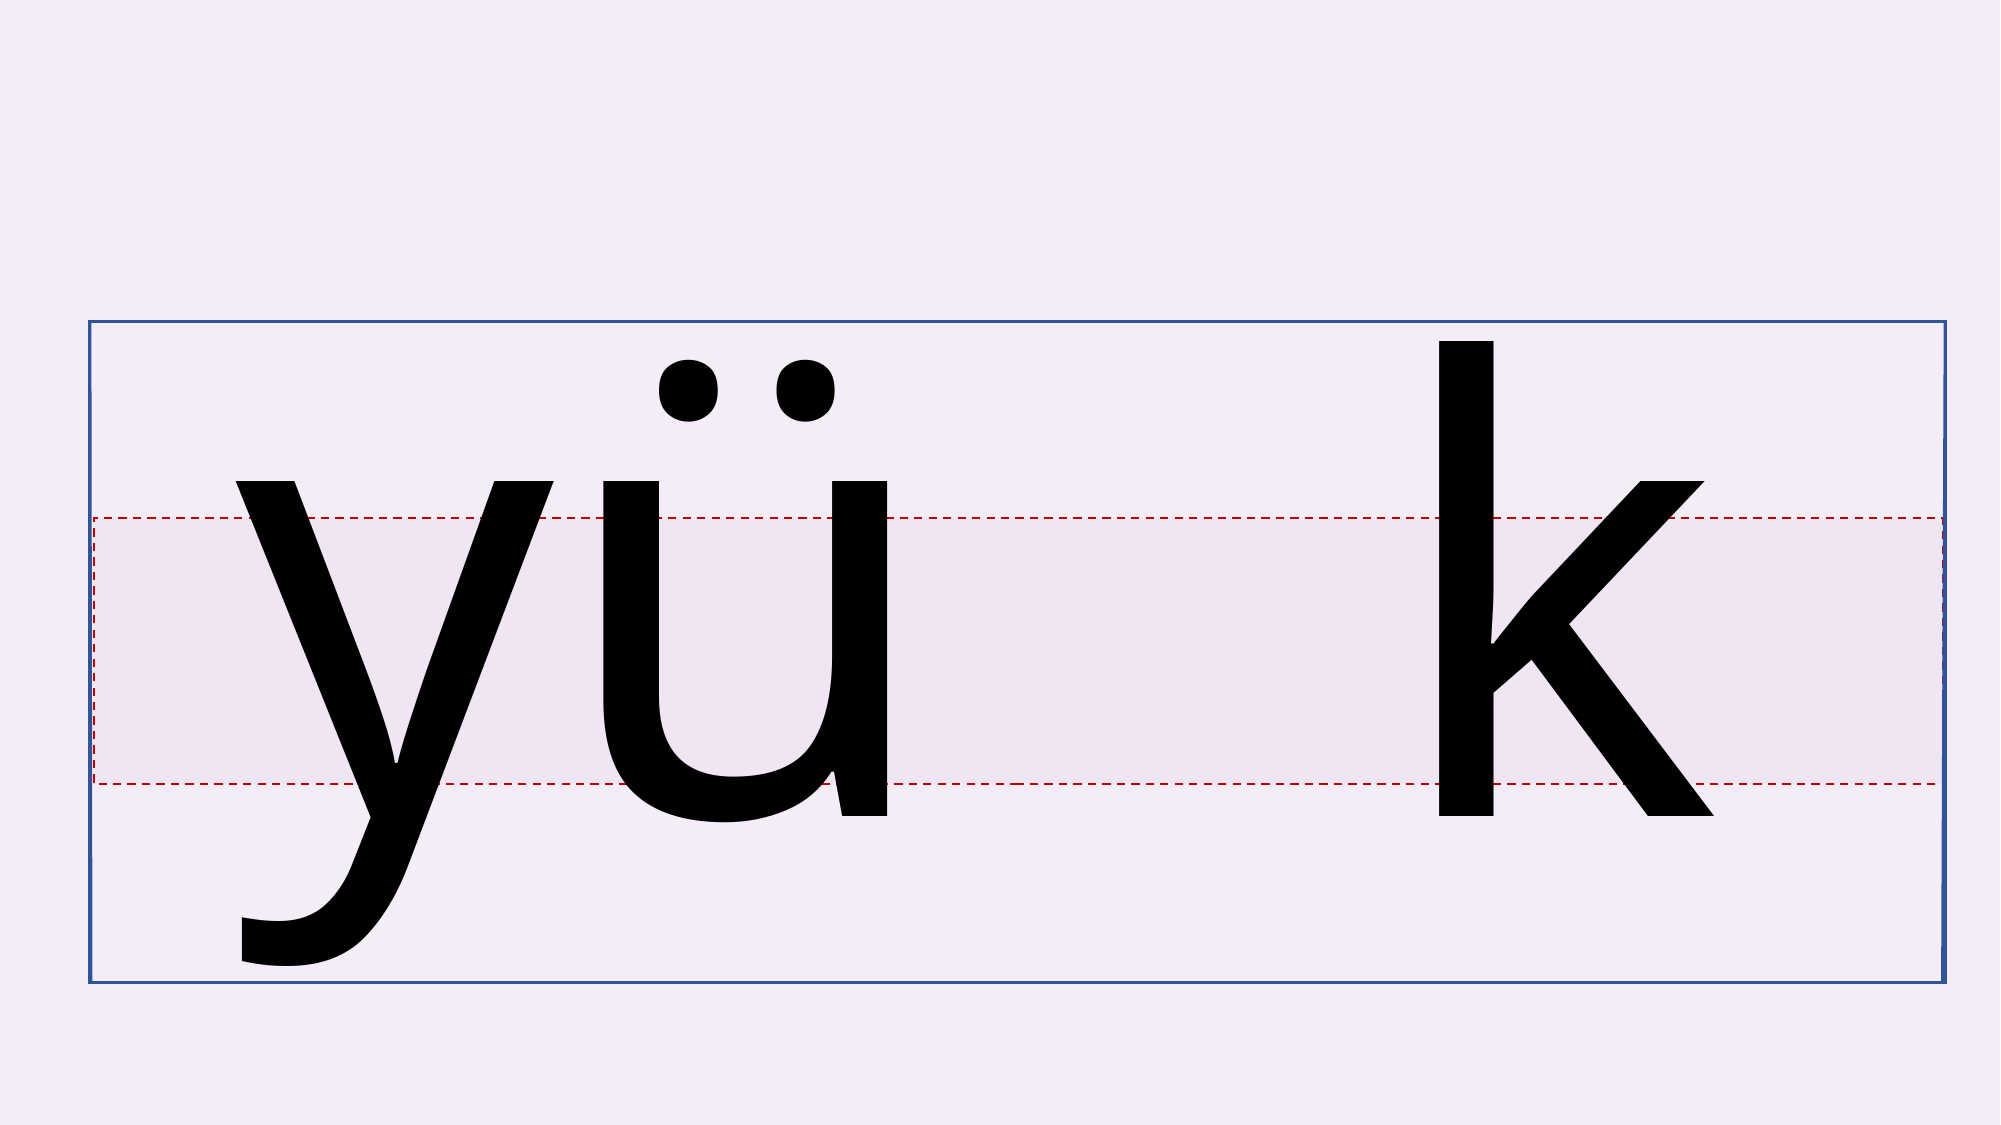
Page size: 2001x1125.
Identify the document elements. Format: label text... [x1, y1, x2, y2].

text_box k [1371, 269, 2000, 1093]
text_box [89, 321, 1946, 983]
subtitle yü [58, 269, 1371, 1048]
